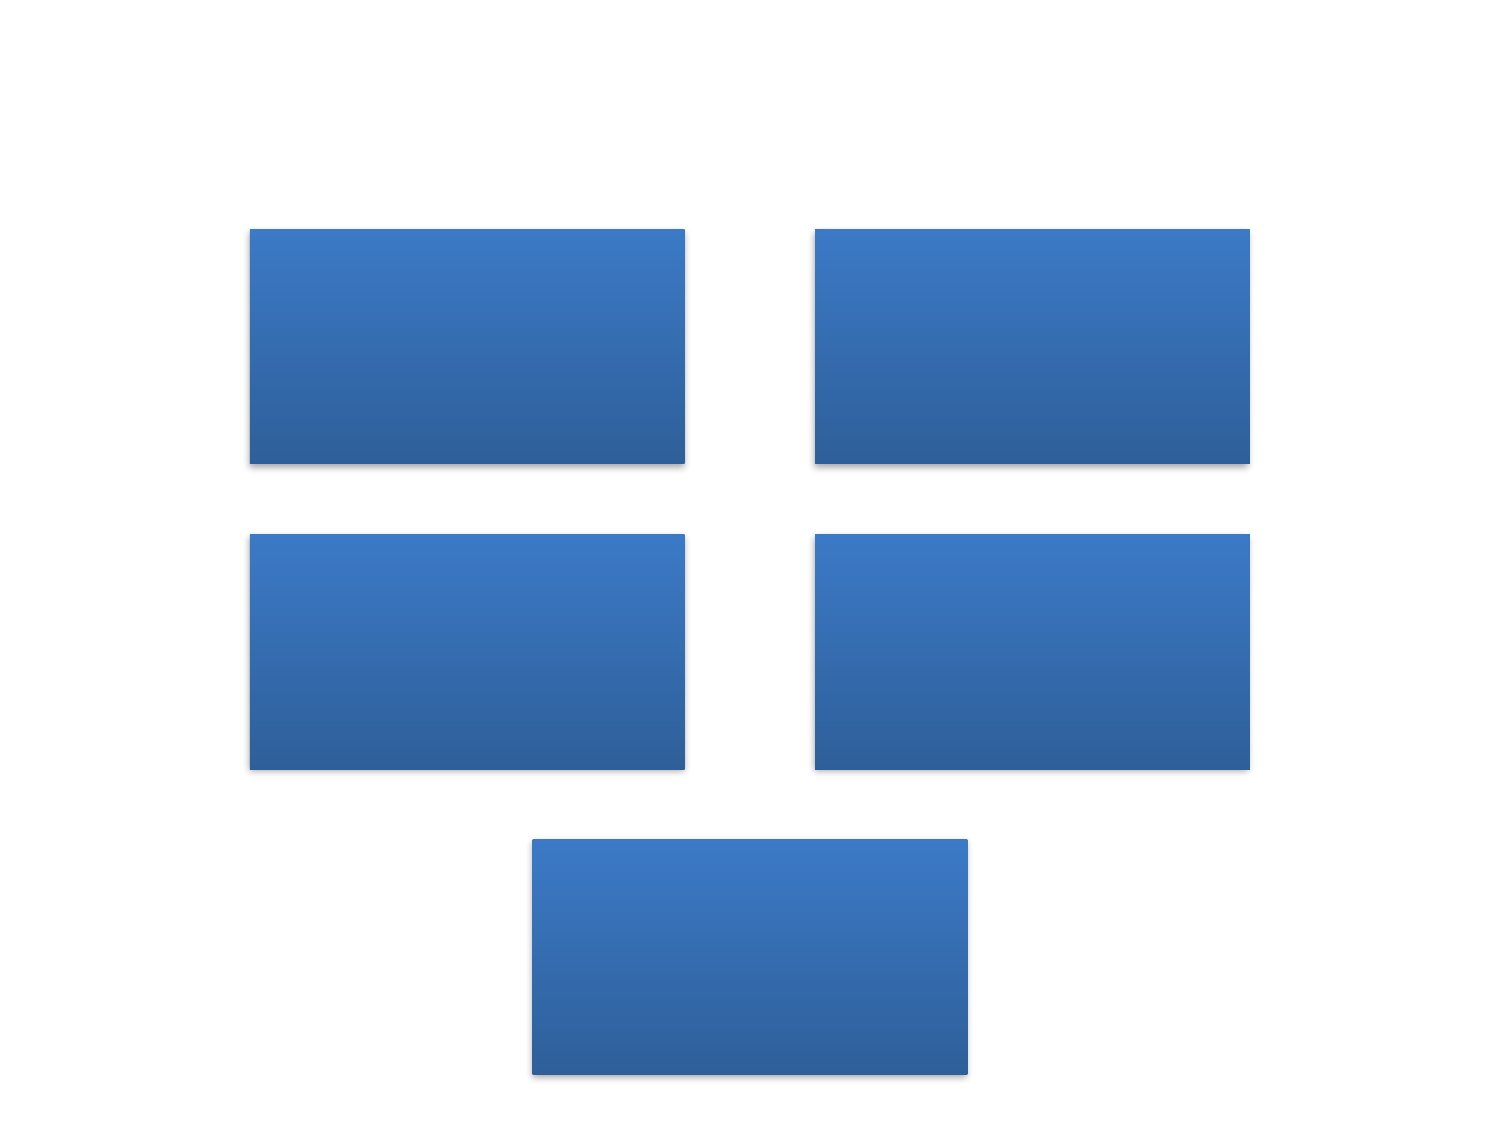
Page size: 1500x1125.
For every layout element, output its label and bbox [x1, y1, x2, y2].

text_box [249, 228, 1251, 897]
